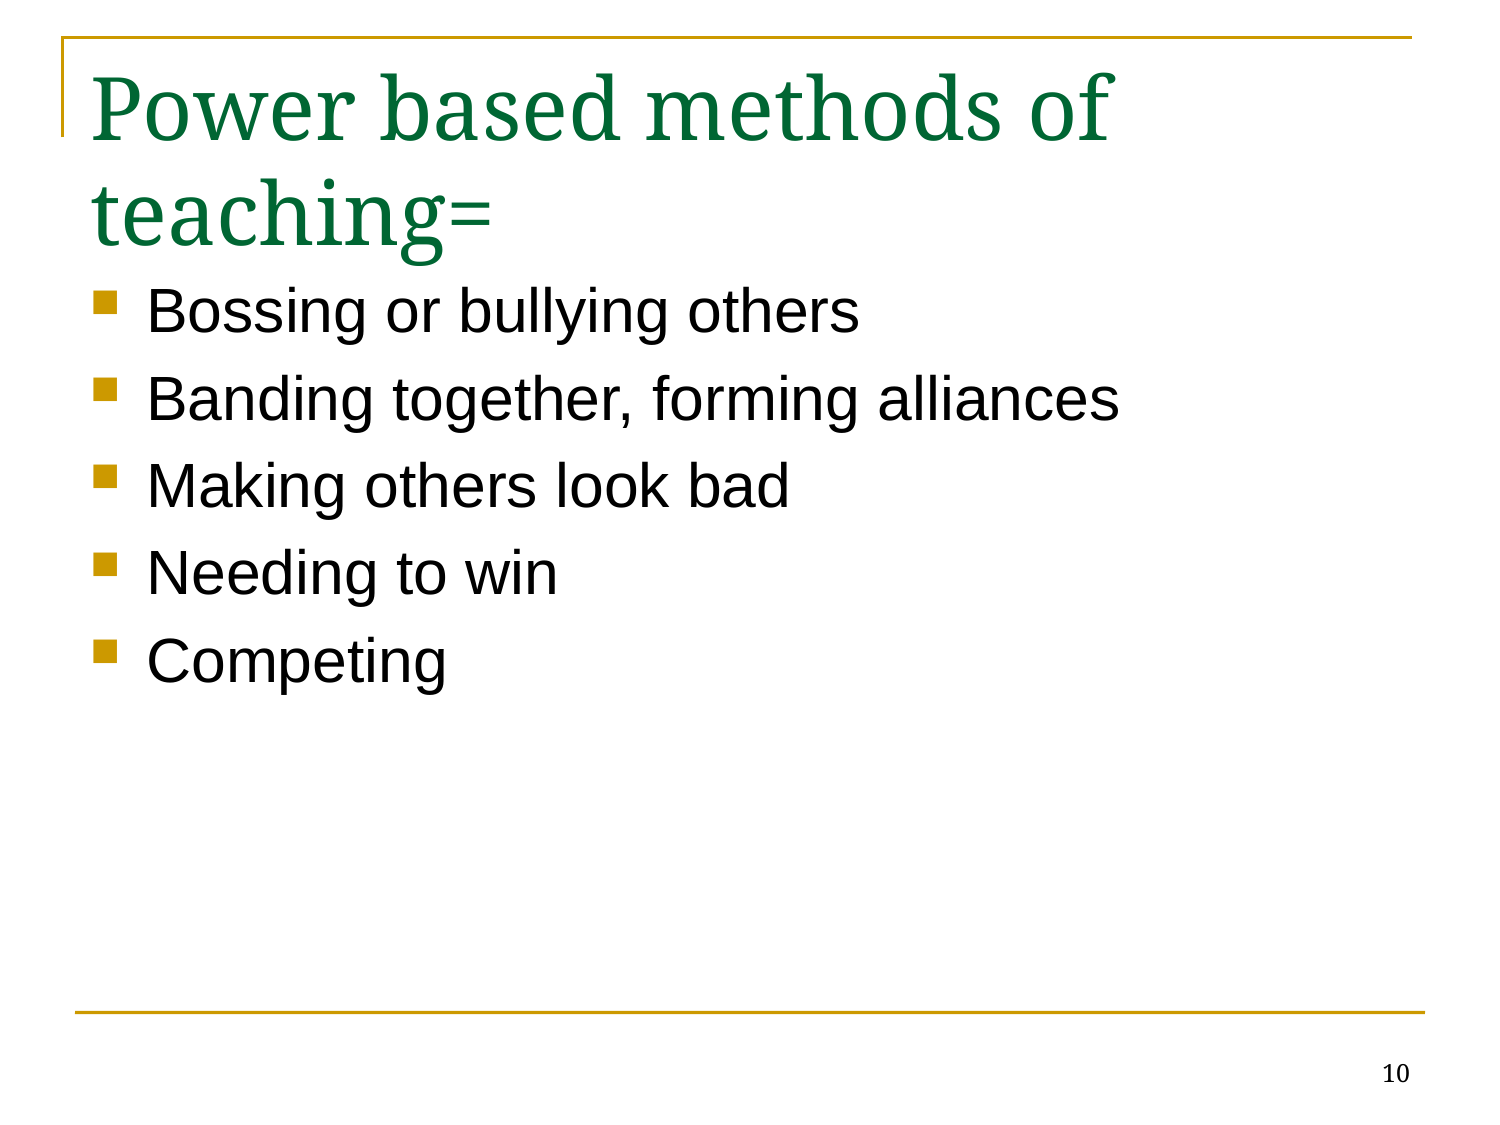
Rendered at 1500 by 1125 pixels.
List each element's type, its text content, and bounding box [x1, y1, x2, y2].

list Bossing or bullying others Banding together, forming alliances Making others look bad Needing to win Competing [74, 262, 1426, 1006]
title Power based methods of teaching= [74, 45, 1426, 233]
slide_number 10 [1074, 1023, 1426, 1100]
